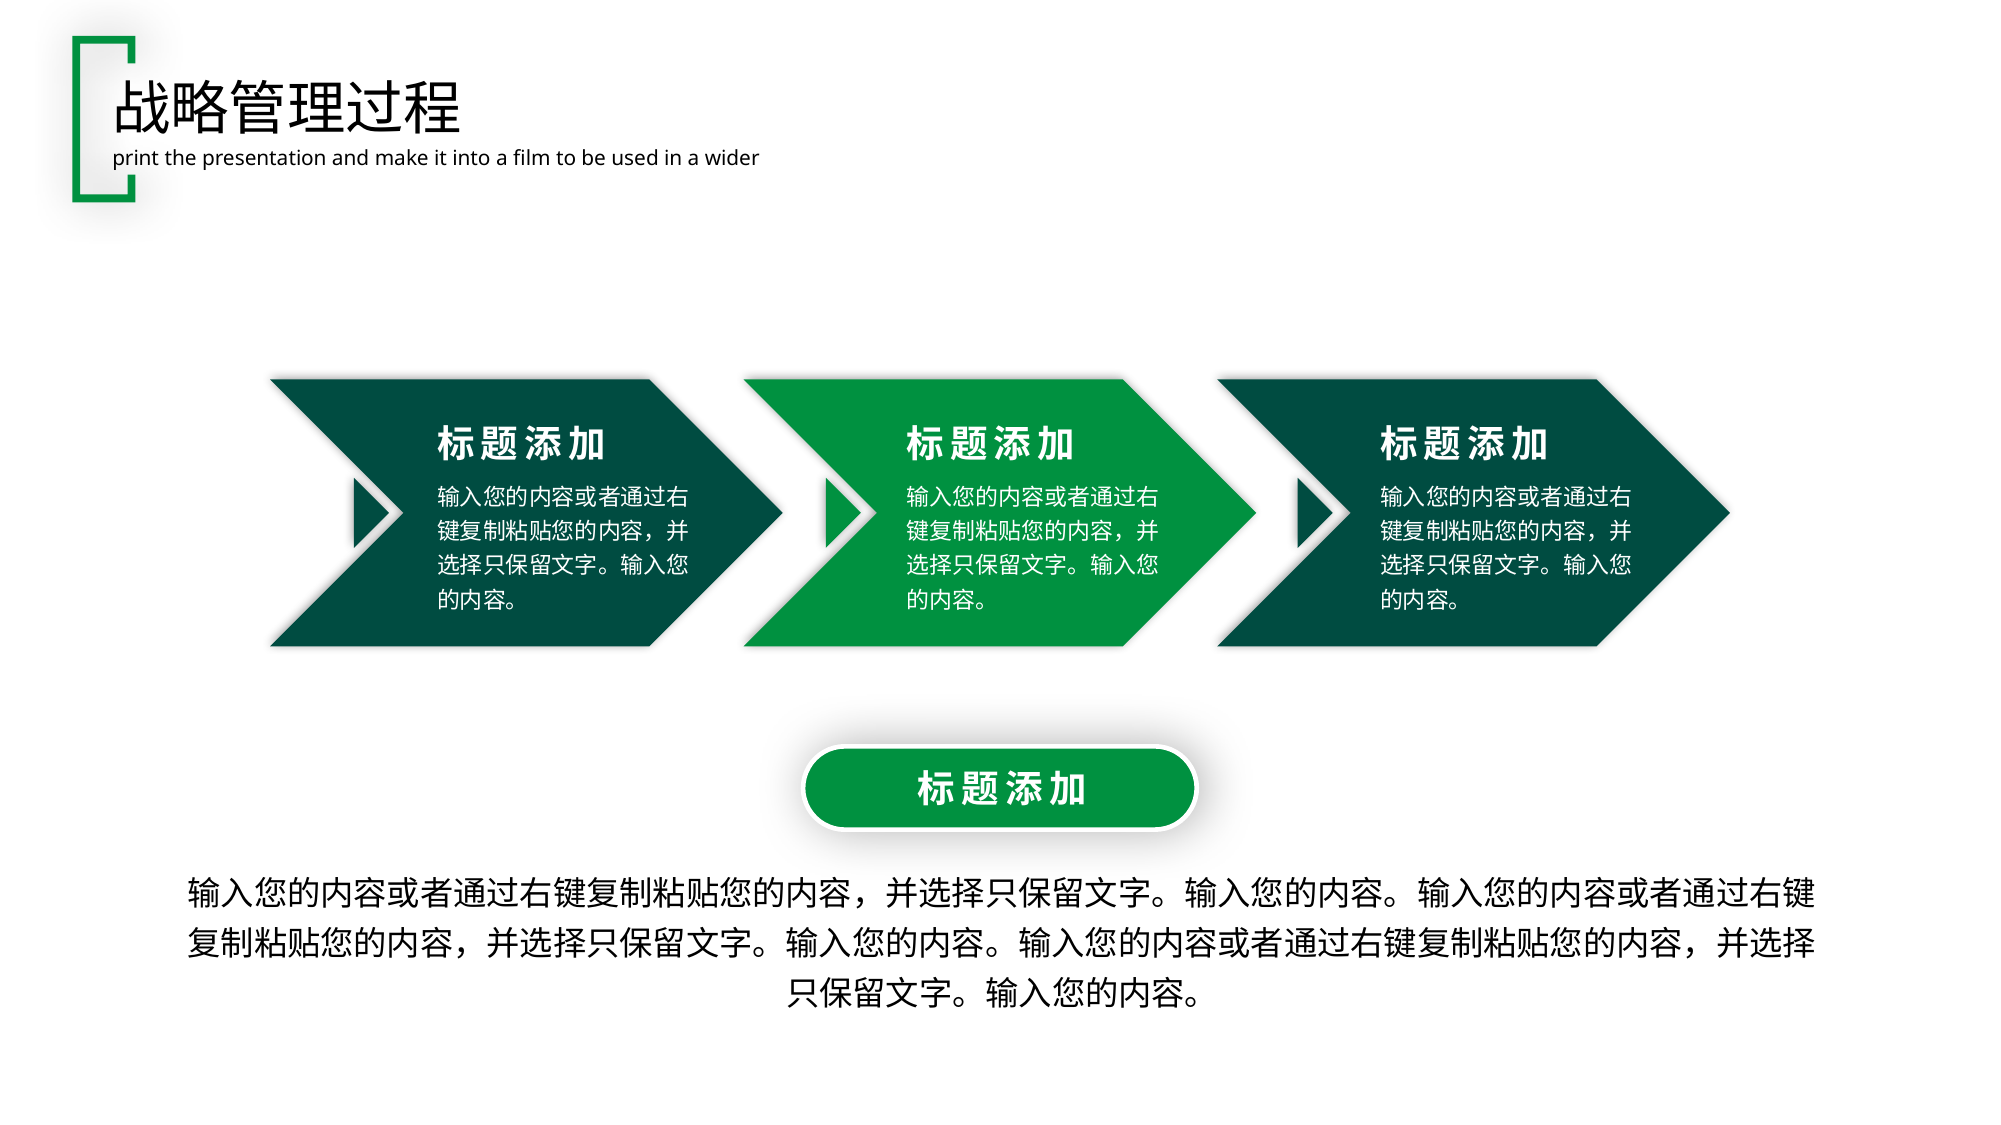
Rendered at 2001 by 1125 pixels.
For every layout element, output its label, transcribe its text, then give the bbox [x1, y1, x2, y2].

text_box 输入您的内容或者通过右键复制粘贴您的内容，并选择只保留文字。输入您的内容。输入您的内容或者通过右键复制粘贴您的内容，并选择只保留文字。输入您的内容。输入您的内容或者通过右键复制粘贴您的内容，并选择只保留文字。输入您的内容。 [166, 855, 1838, 1020]
text_box 标题添加 [851, 757, 1154, 818]
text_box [72, 35, 862, 203]
text_box [708, 436, 785, 590]
text_box [267, 378, 684, 648]
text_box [422, 412, 708, 623]
text_box [352, 475, 391, 551]
text_box [1214, 378, 1631, 648]
text_box [1651, 432, 1732, 594]
text_box [825, 477, 861, 548]
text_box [1365, 412, 1651, 623]
text_box [743, 379, 1156, 647]
text_box [1177, 433, 1257, 593]
text_box [1296, 475, 1335, 551]
text_box [803, 746, 1197, 830]
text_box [891, 412, 1177, 623]
